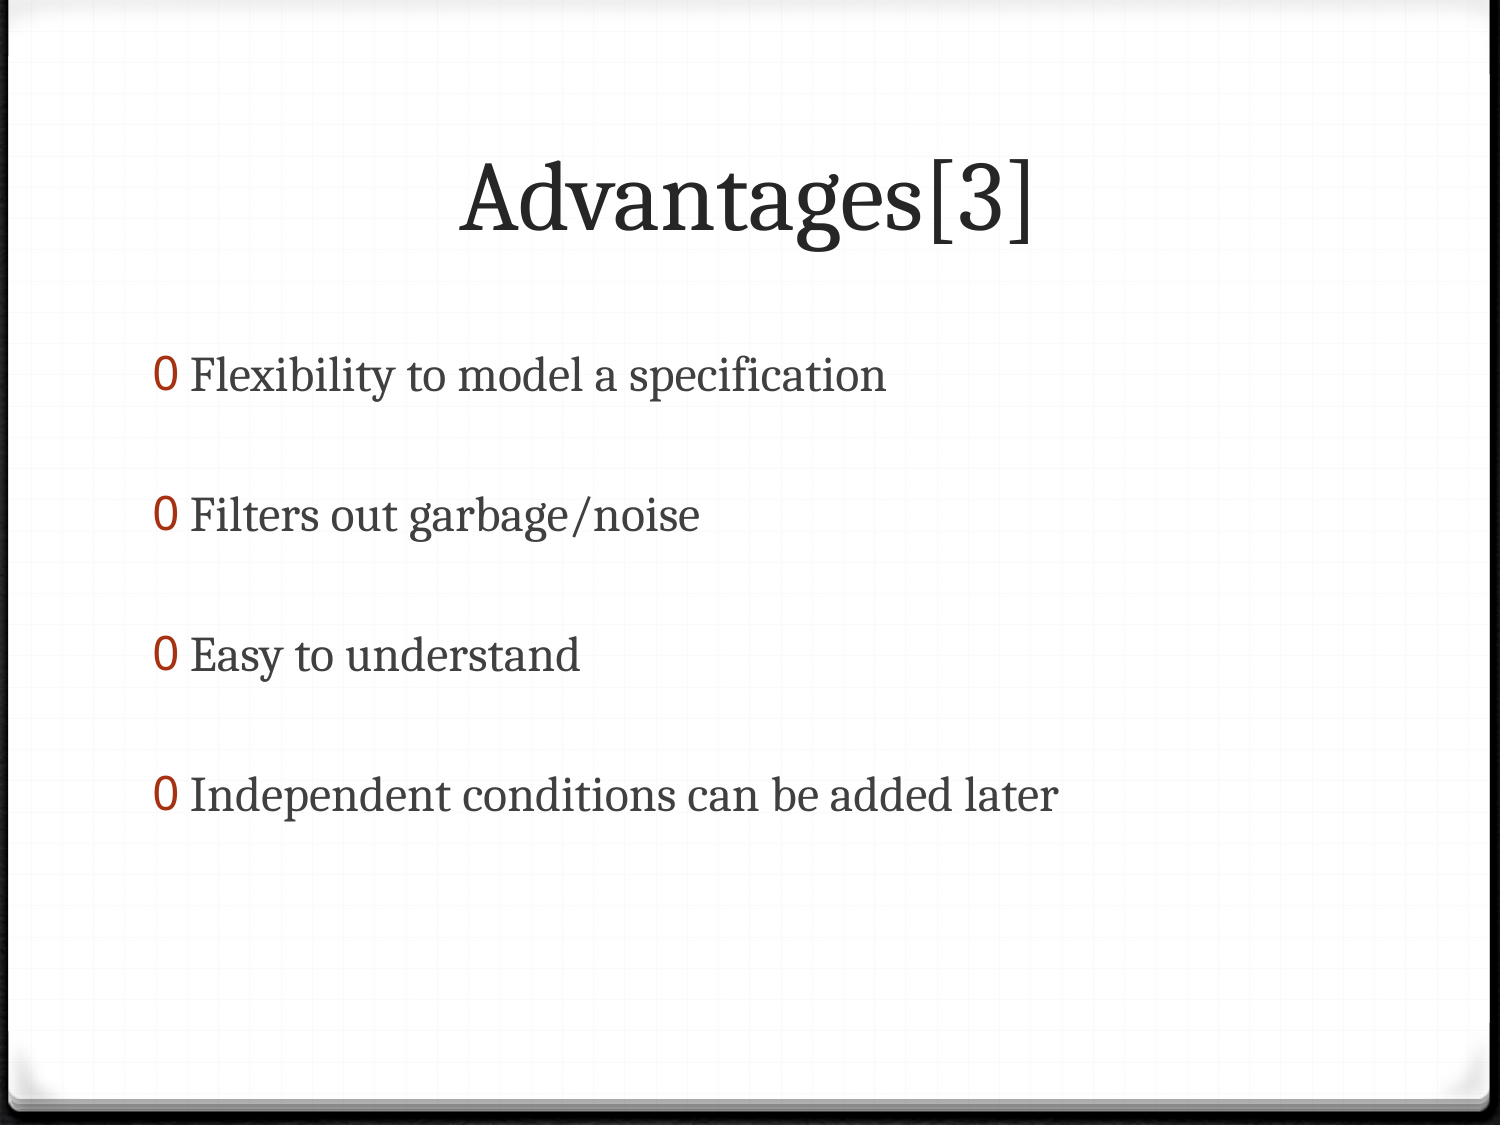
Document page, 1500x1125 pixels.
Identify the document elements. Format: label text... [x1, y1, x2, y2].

picture [0, 0, 1500, 1125]
title Advantages[3] [90, 71, 1410, 309]
list Flexibility to model a specification Filters out garbage/noise Easy to understand Independent conditions can be added later [137, 334, 1363, 983]
